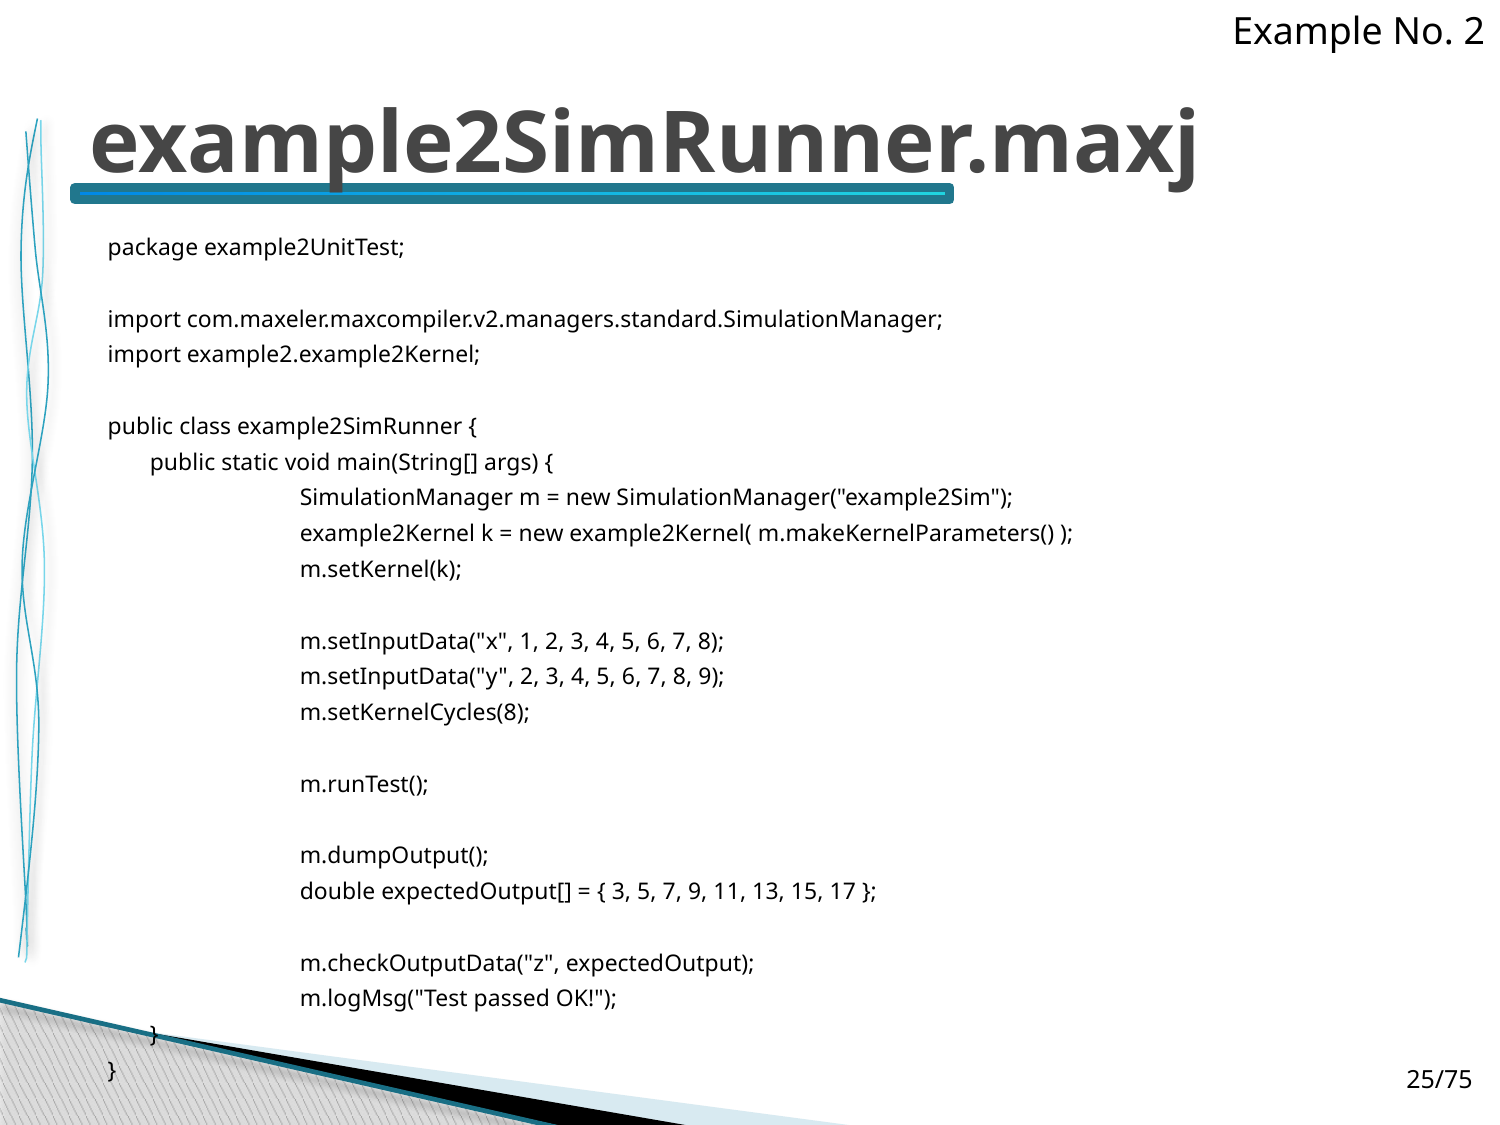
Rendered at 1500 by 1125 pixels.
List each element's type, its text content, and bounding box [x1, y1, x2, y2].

list Example No. 2 [1074, 0, 1500, 63]
title example2SimRunner.maxj [75, 45, 1425, 233]
list package example2UnitTest; import com.maxeler.maxcompiler.v2.managers.standard.SimulationManager; import example2.example2Kernel; public class example2SimRunner { public static void main(String[] args) { SimulationManager m = new SimulationManager("example2Sim"); example2Kernel k = new example2Kernel( m.makeKernelParameters() ); m.setKernel(k); m.setInputData("x", 1, 2, 3, 4, 5, 6, 7, 8); m.setInputData("y", 2, 3, 4, 5, 6, 7, 8, 9); m.setKernelCycles(8); m.runTest(); m.dumpOutput(); double expectedOutput[] = { 3, 5, 7, 9, 11, 13, 15, 17 }; m.checkOutputData("z", expectedOutput); m.logMsg("Test passed OK!"); } } [75, 233, 1425, 1083]
